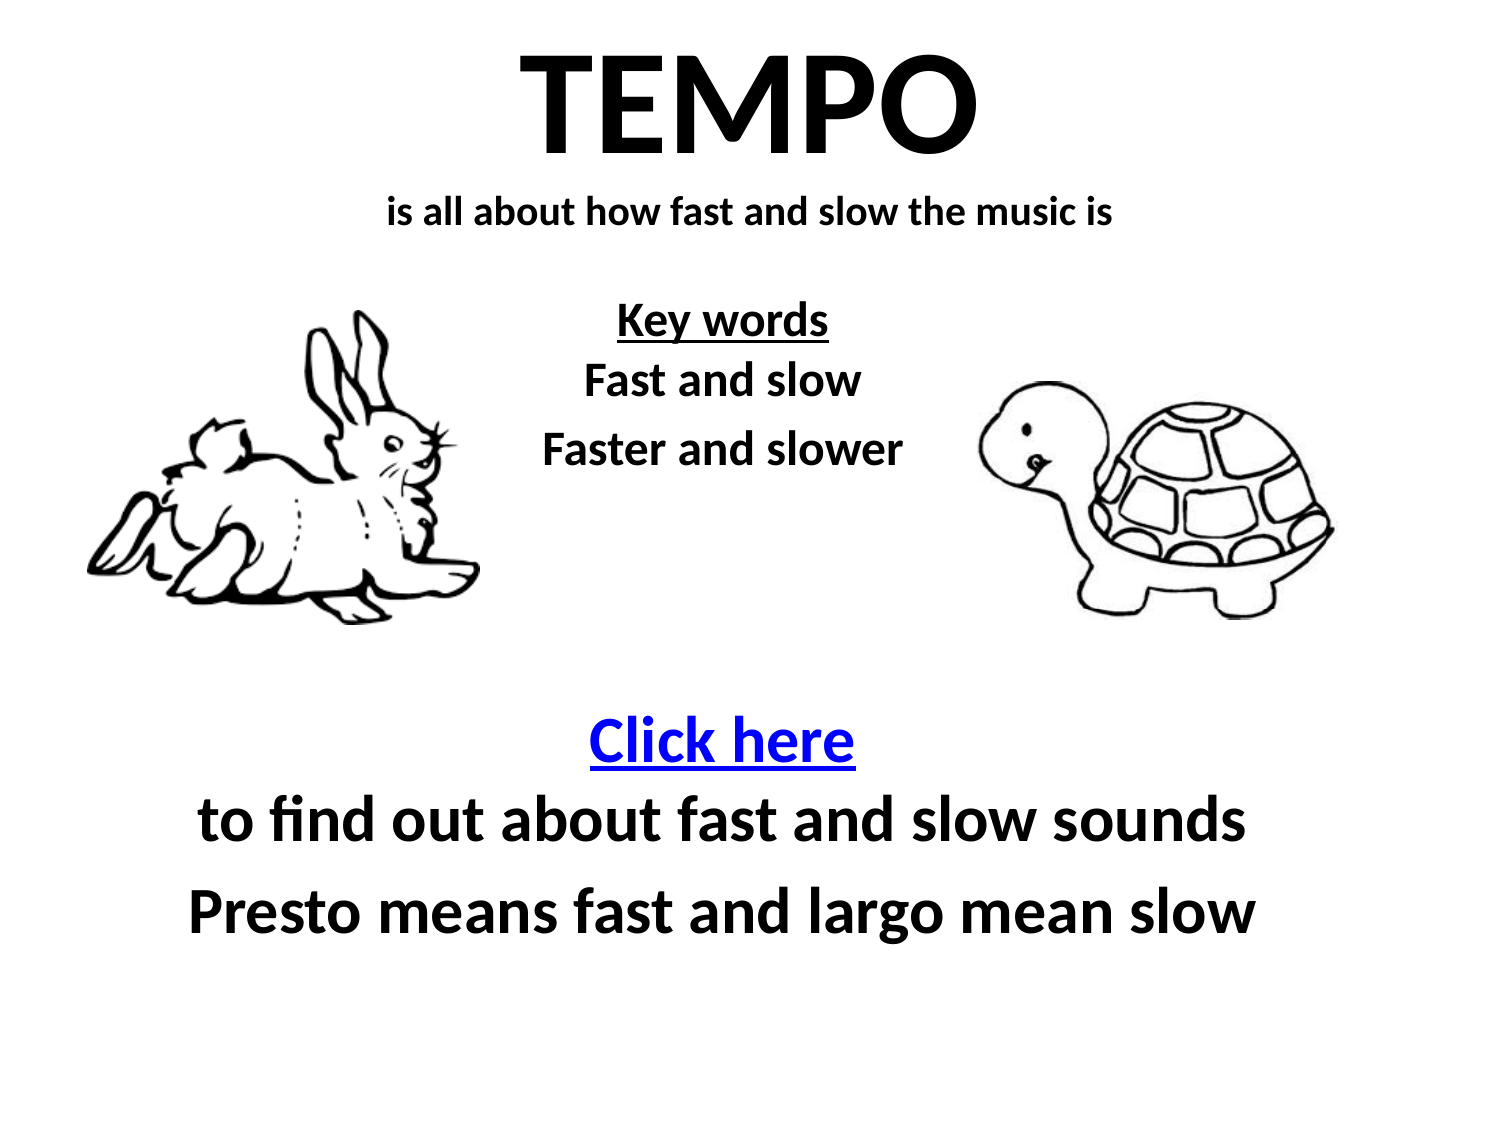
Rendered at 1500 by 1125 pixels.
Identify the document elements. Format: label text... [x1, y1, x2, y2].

list Key words Fast and slow Faster and slower Click here to find out about fast and slow sounds Presto means fast and largo mean slow [48, 279, 1398, 960]
title TEMPO is all about how fast and slow the music is [75, 24, 1425, 213]
picture [87, 310, 480, 626]
picture [974, 381, 1338, 620]
